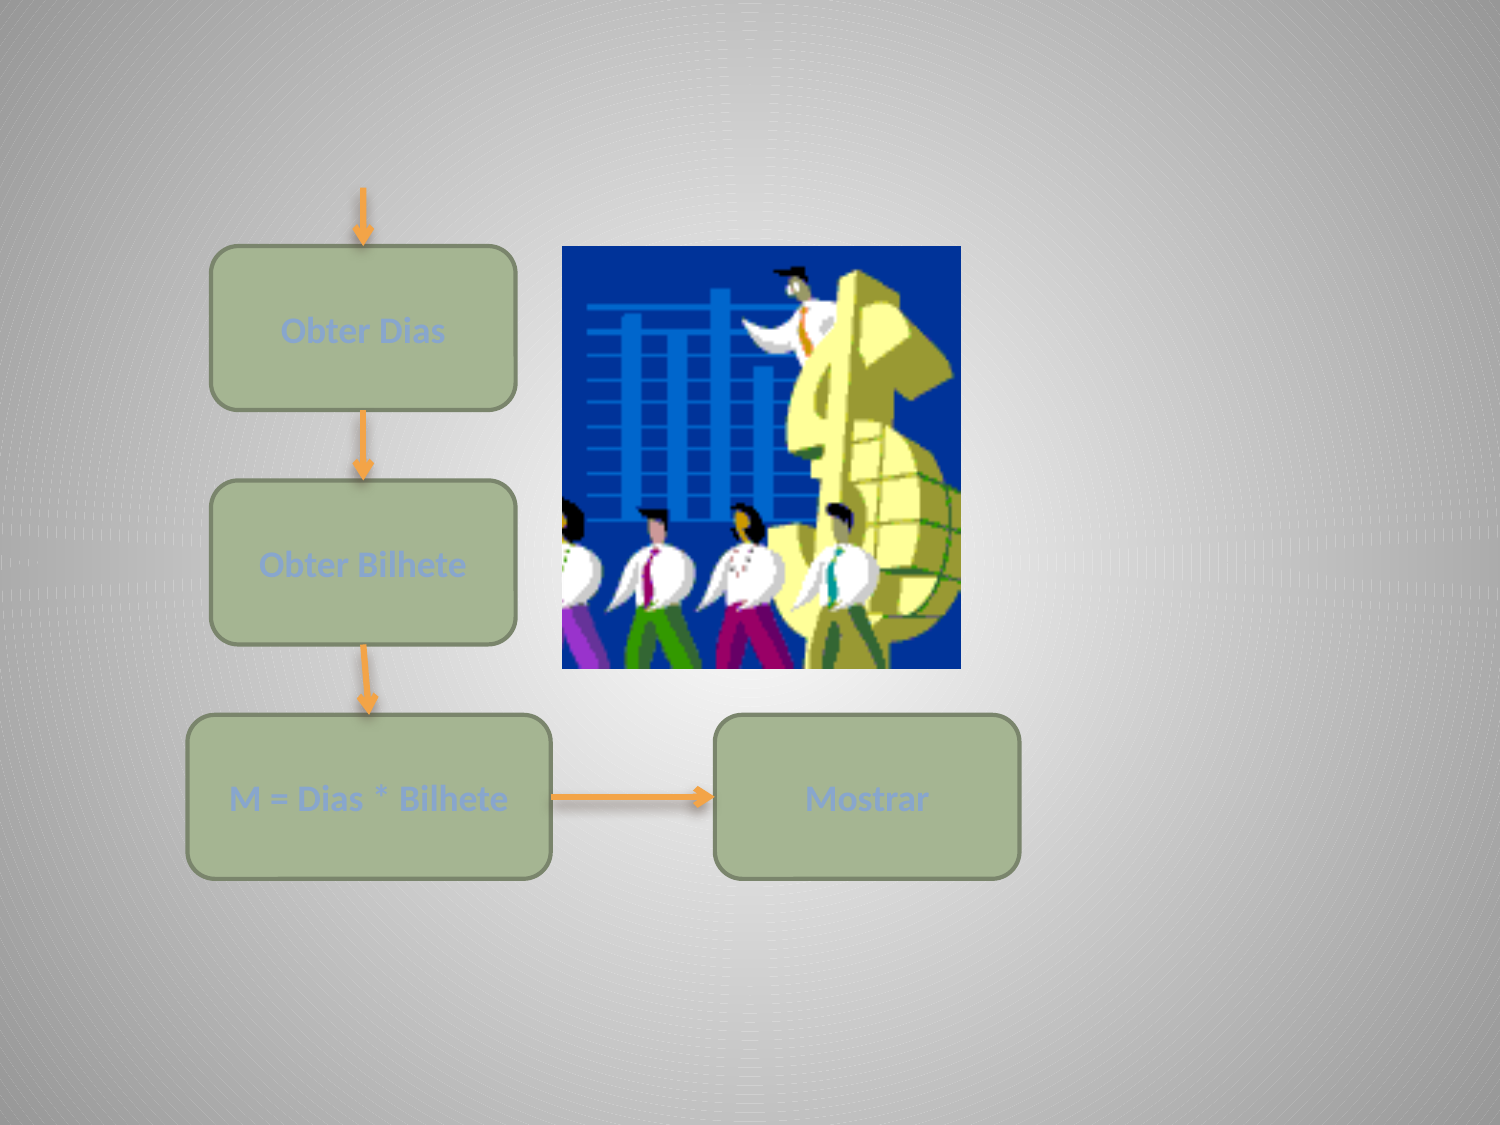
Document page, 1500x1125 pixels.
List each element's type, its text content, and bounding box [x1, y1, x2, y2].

text_box Obter Bilhete [208, 478, 518, 647]
text_box M = Dias * Bilhete [185, 712, 553, 881]
text_box Mostrar [712, 712, 1022, 881]
text_box Obter Dias [208, 243, 518, 413]
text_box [330, 676, 402, 683]
picture [562, 245, 962, 670]
